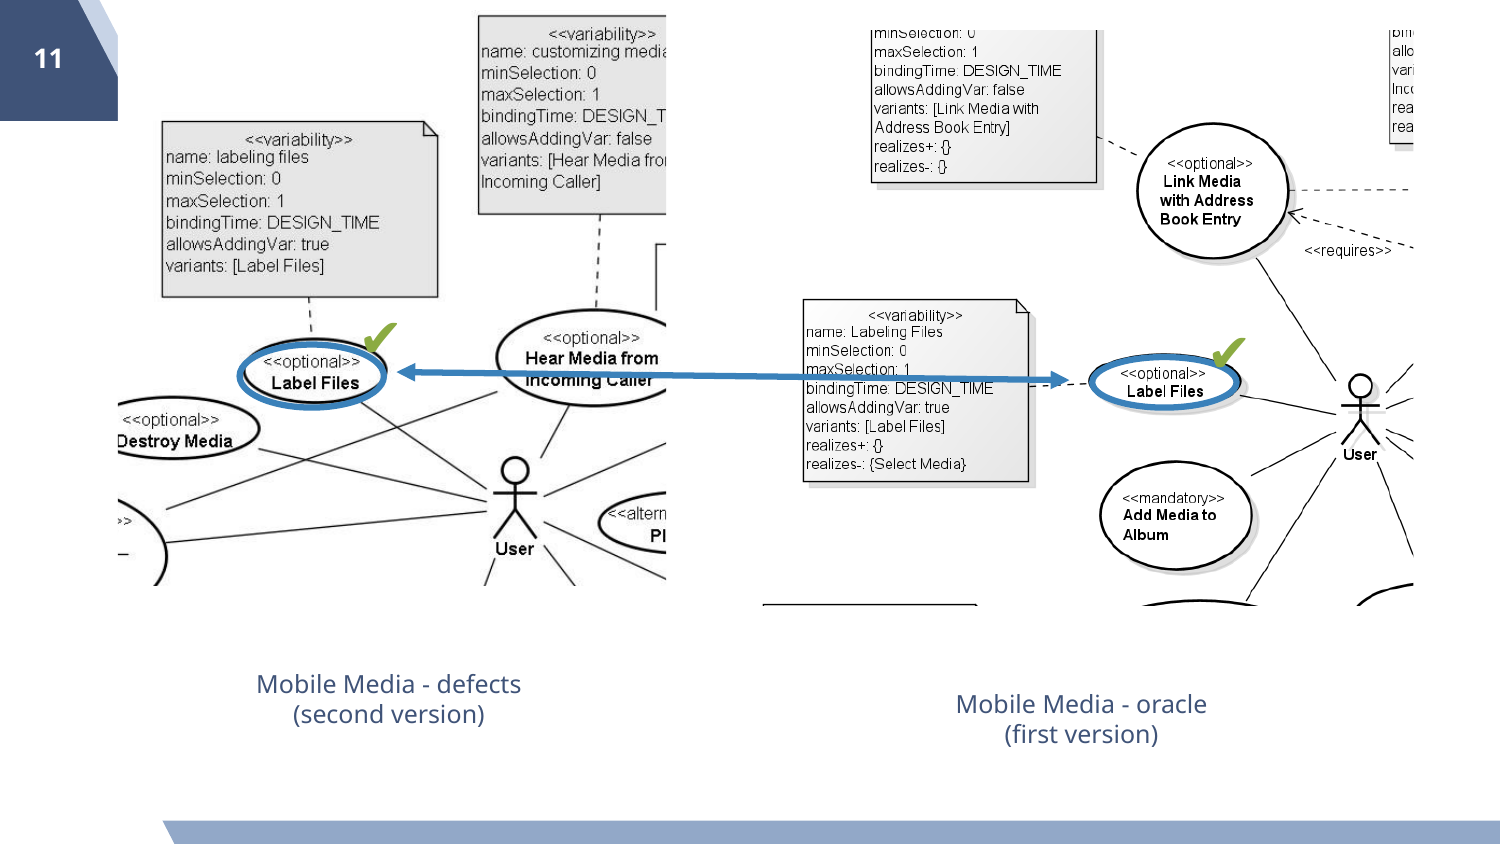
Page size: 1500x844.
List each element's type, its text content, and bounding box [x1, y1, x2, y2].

title Mobile Media - oracle (first version) [891, 676, 1272, 761]
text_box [396, 371, 1070, 381]
picture [749, 30, 1414, 606]
title Mobile Media - defects (second version) [112, 637, 667, 761]
picture [117, 9, 667, 586]
slide_number ‹#› [0, 0, 98, 121]
